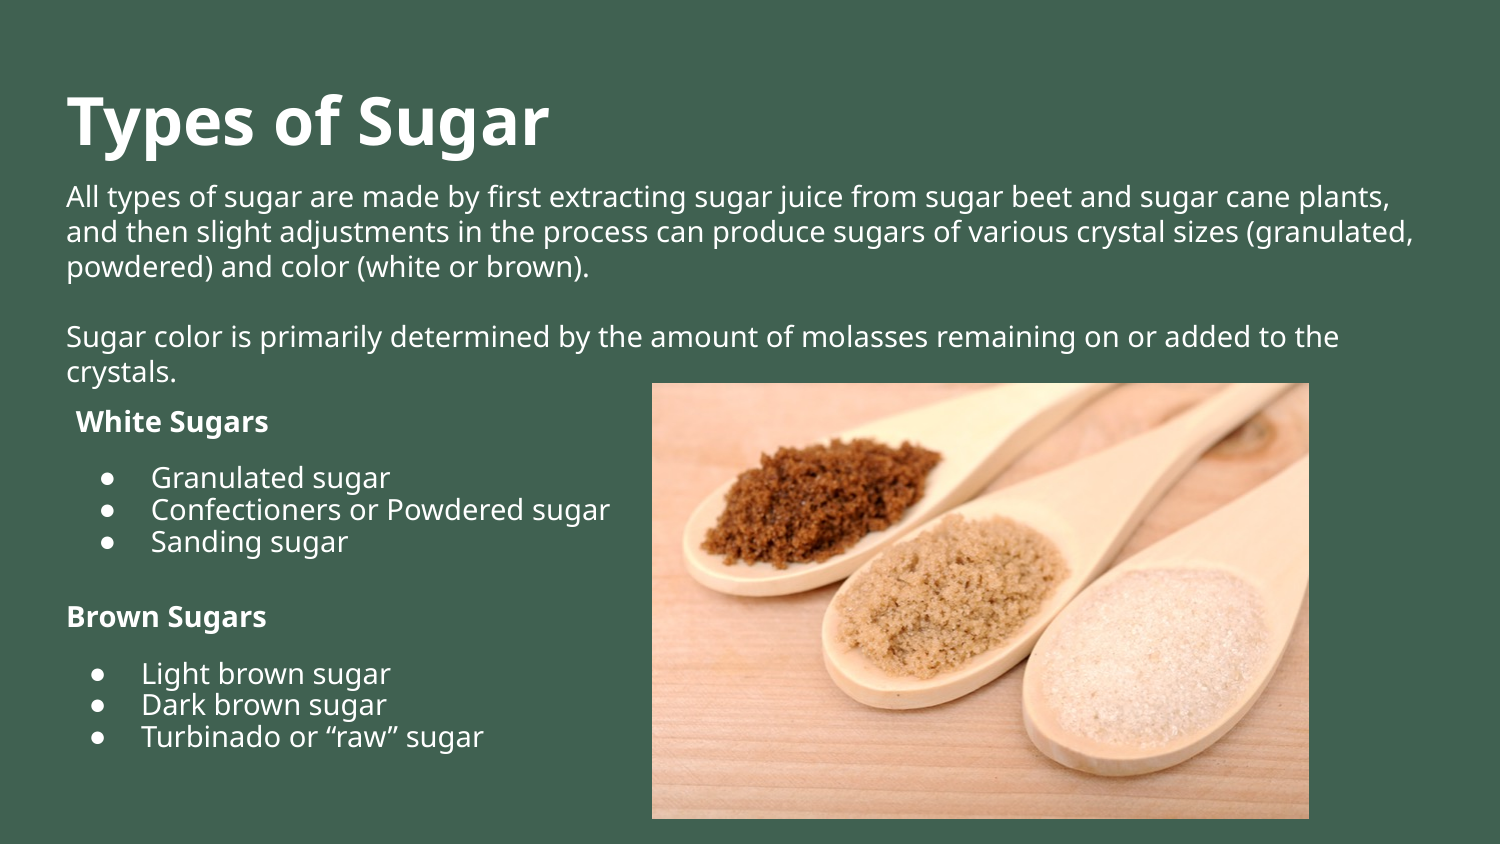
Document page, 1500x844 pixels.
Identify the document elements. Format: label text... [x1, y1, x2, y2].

title Types of Sugar [51, 72, 1449, 163]
list Brown Sugars Light brown sugar Dark brown sugar Turbinado or “raw” sugar [51, 587, 652, 801]
list White Sugars Granulated sugar Confectioners or Powdered sugar Sanding sugar [60, 403, 652, 587]
text_box All types of sugar are made by first extracting sugar juice from sugar beet and sugar cane plants, and then slight adjustments in the process can produce sugars of various crystal sizes (granulated, powdered) and color (white or brown). Sugar color is primarily determined by the amount of molasses remaining on or added to the crystals. [51, 163, 1449, 403]
picture [652, 383, 1309, 819]
